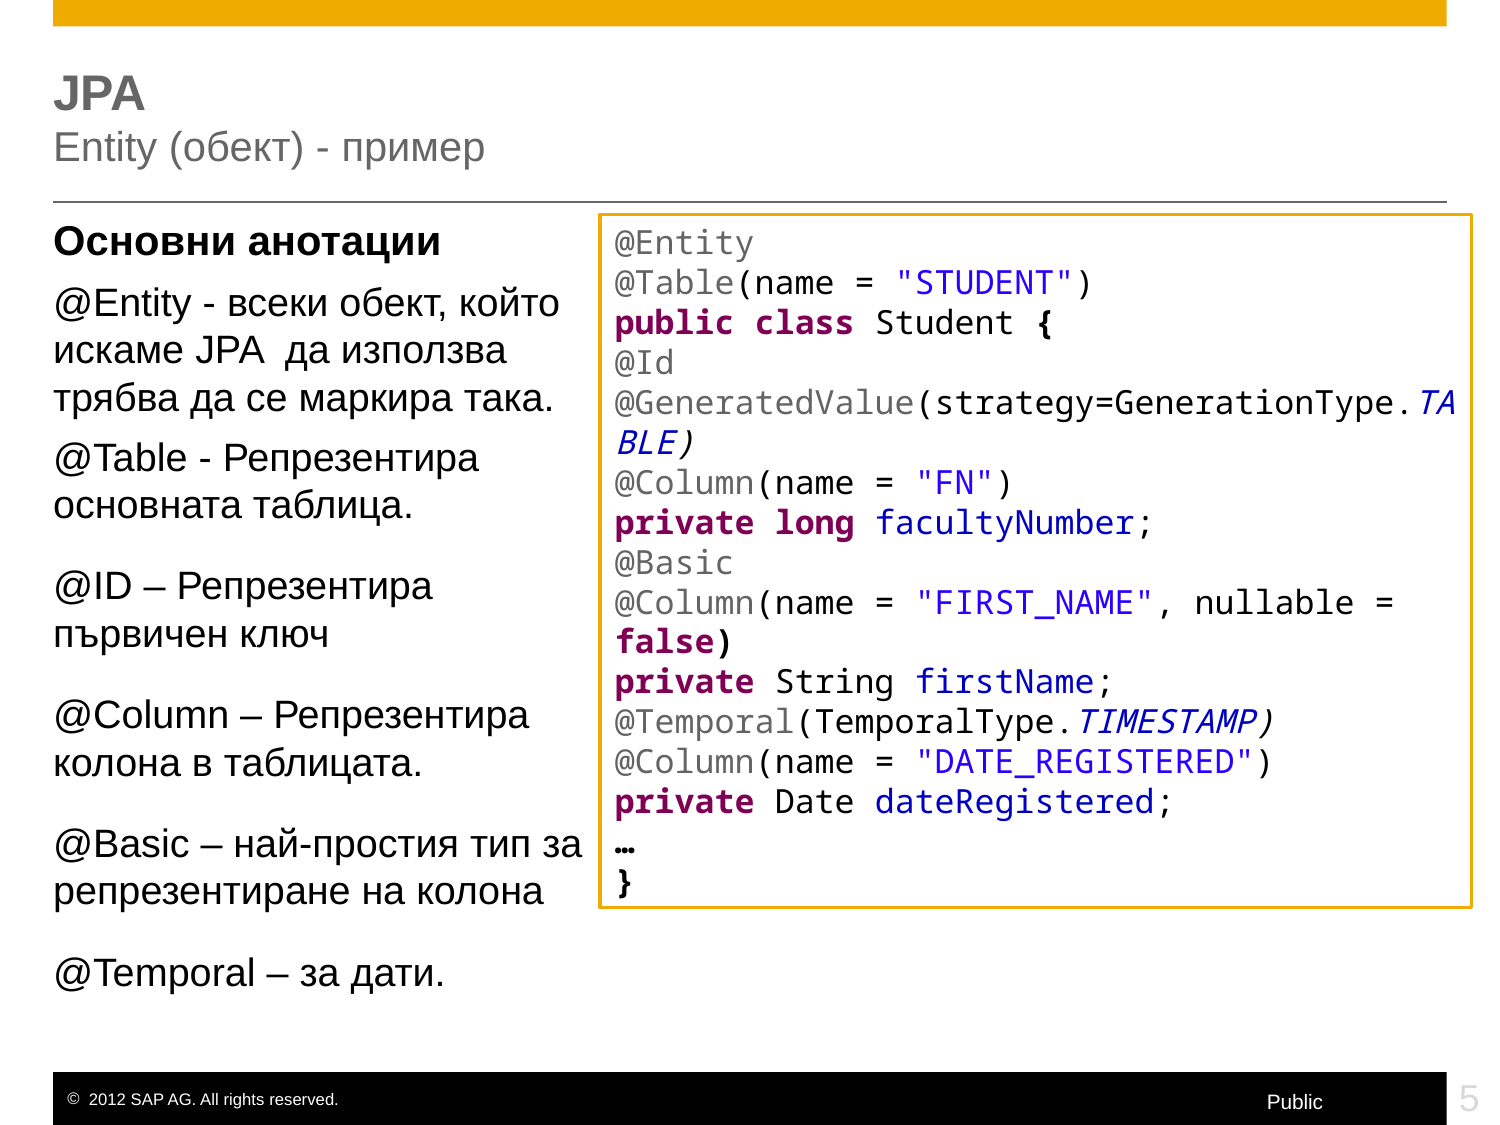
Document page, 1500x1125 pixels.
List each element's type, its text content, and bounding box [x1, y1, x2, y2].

list Основни анотации @Entity - всеки обект, който искаме JPA да използва трябва да се маркира така. @Table - Репрезентира основната таблица. @ID – Репрезентира първичен ключ @Column – Репрезентира колона в таблицата. @Basic – най-простия тип за репрезентиране на колона @Temporal – за дати. [53, 214, 592, 1068]
title JPA Entity (обект) - пример [53, 53, 1447, 178]
text_box 5 [1458, 1074, 1500, 1120]
text_box @Entity @Table(name = "STUDENT") public class Student { @Id @GeneratedValue(strategy=GenerationType.TABLE) @Column(name = "FN") private long facultyNumber; @Basic @Column(name = "FIRST_NAME", nullable = false) private String firstName; @Temporal(TemporalType.TIMESTAMP) @Column(name = "DATE_REGISTERED") private Date dateRegistered; … } [598, 213, 1473, 909]
